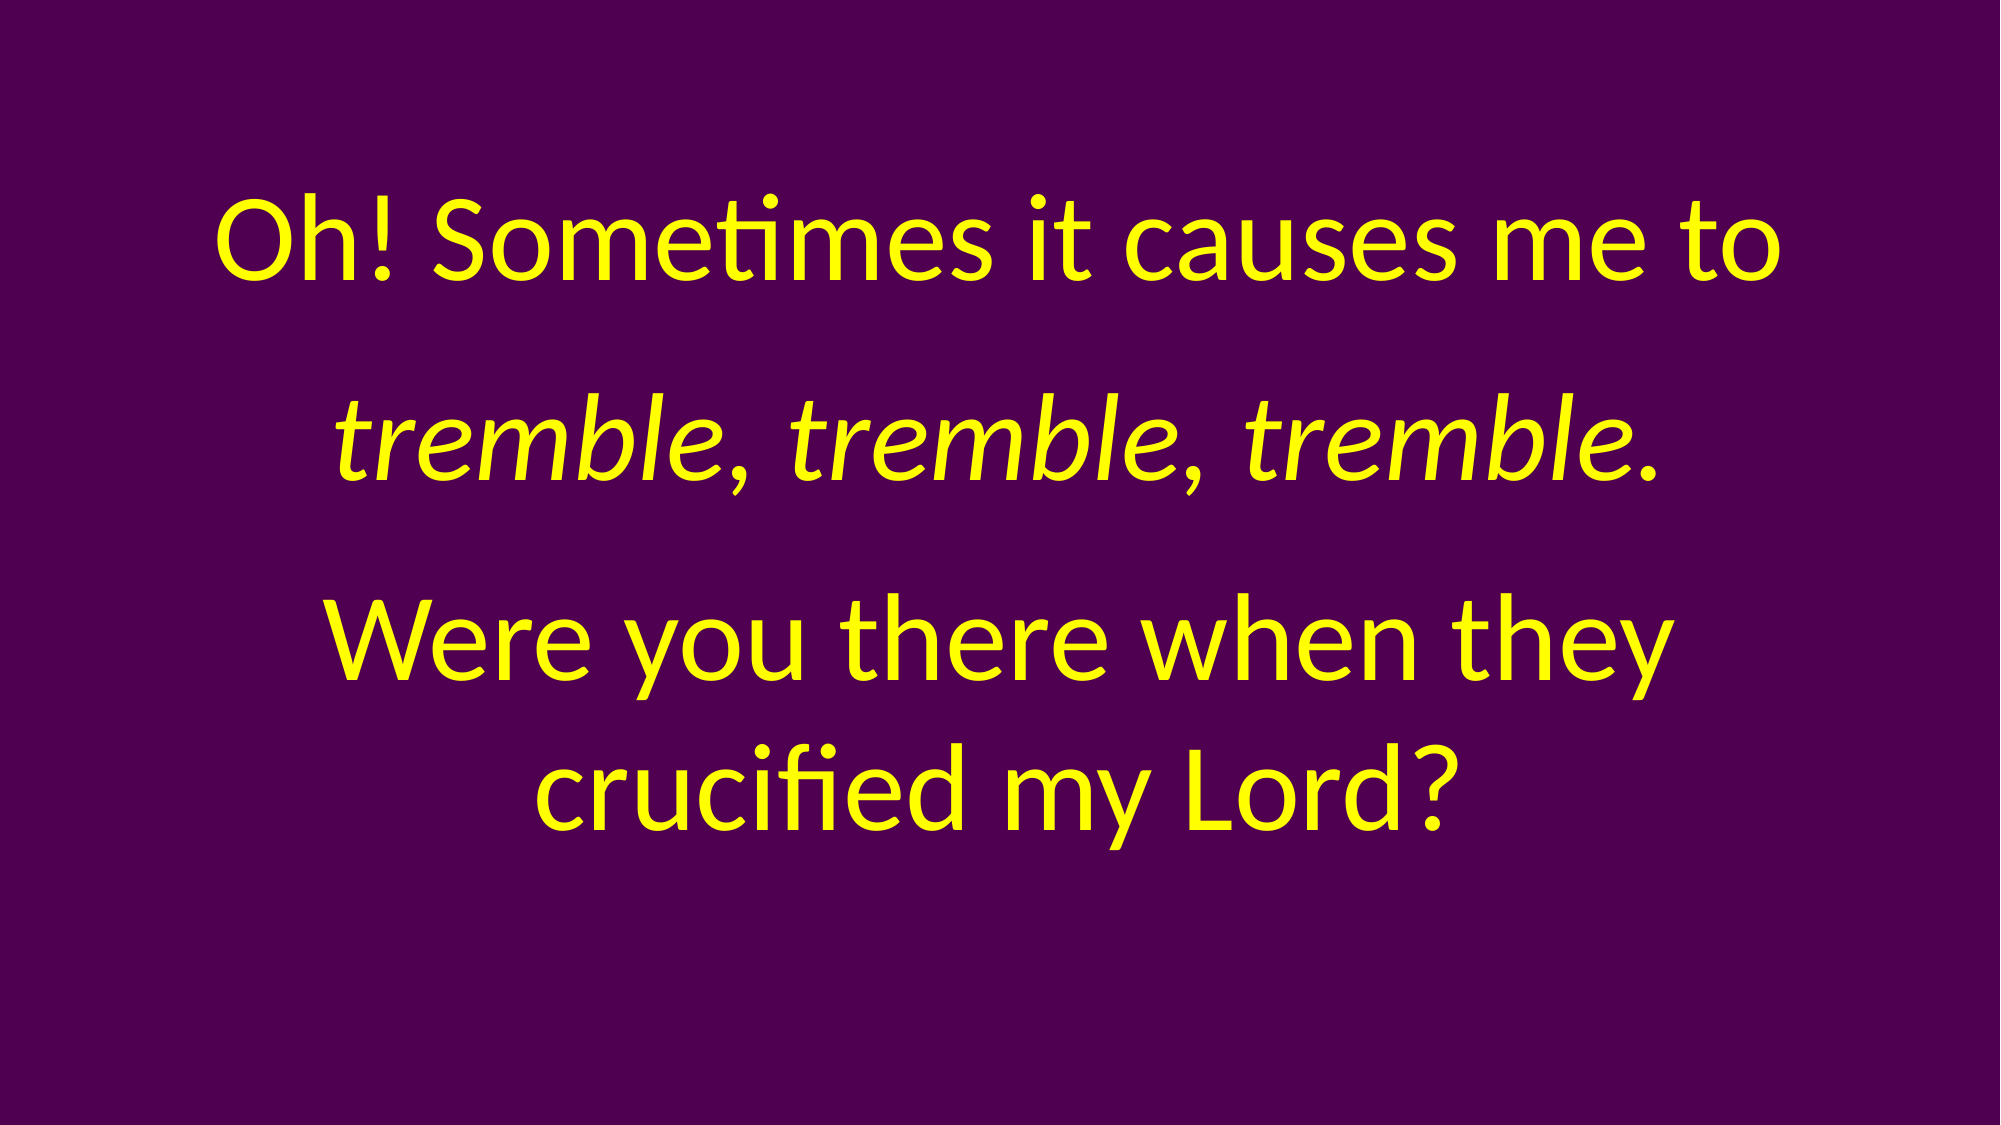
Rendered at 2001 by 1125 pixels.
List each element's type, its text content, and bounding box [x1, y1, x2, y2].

text_box Oh! Sometimes it causes me to tremble, tremble, tremble. Were you there when they crucified my Lord? [98, 148, 1902, 864]
